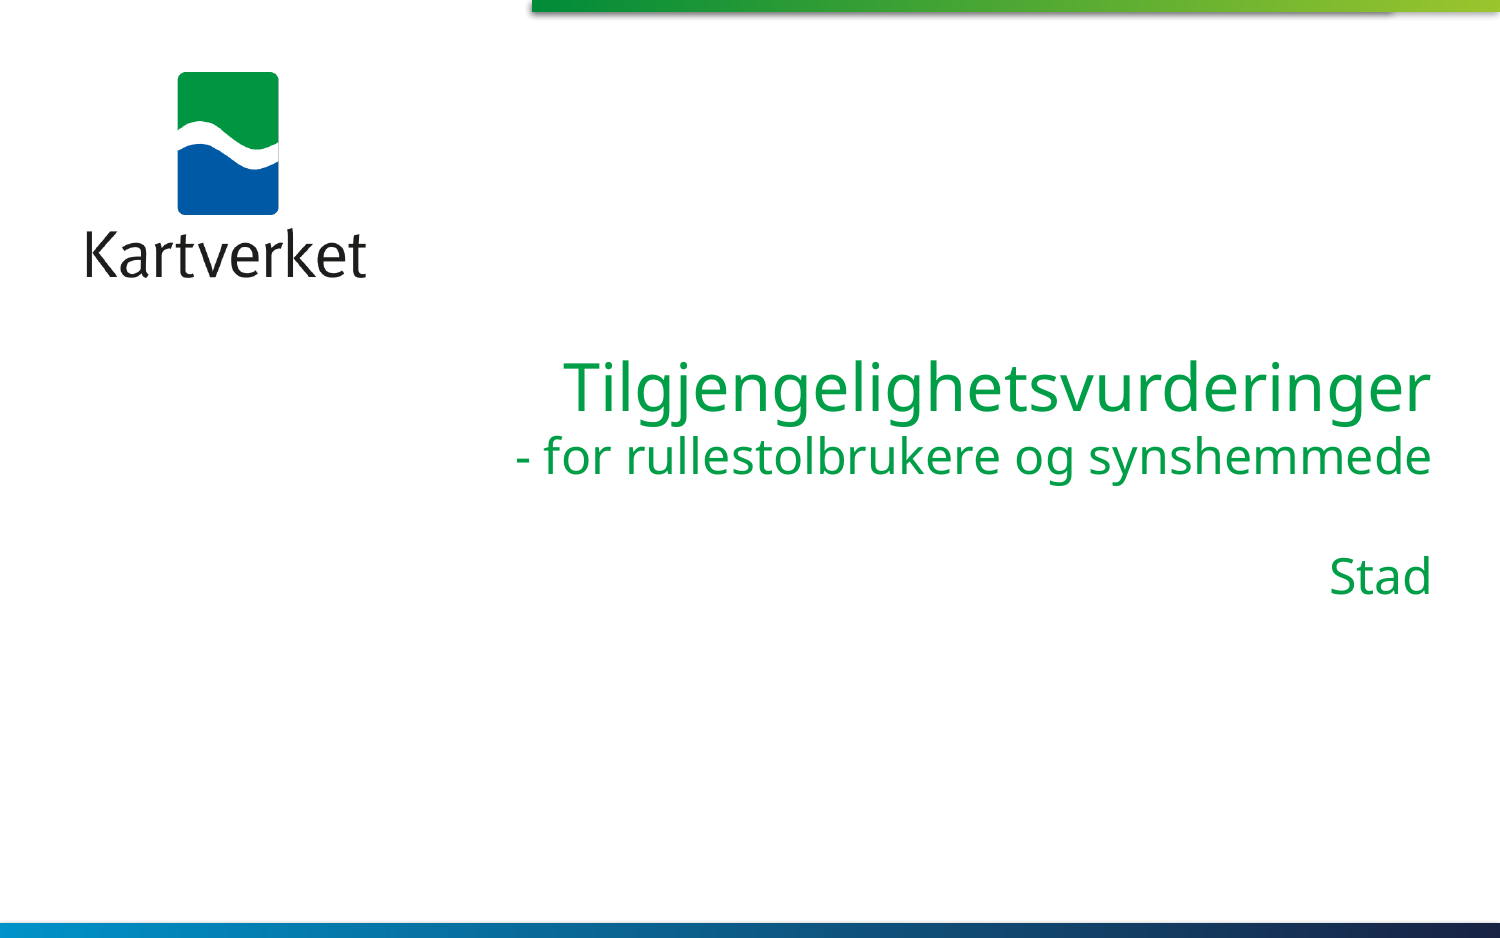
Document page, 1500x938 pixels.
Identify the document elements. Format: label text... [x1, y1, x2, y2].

text_box Tilgjengelighetsvurderinger - for rullestolbrukere og synshemmede Stad [66, 337, 1449, 613]
